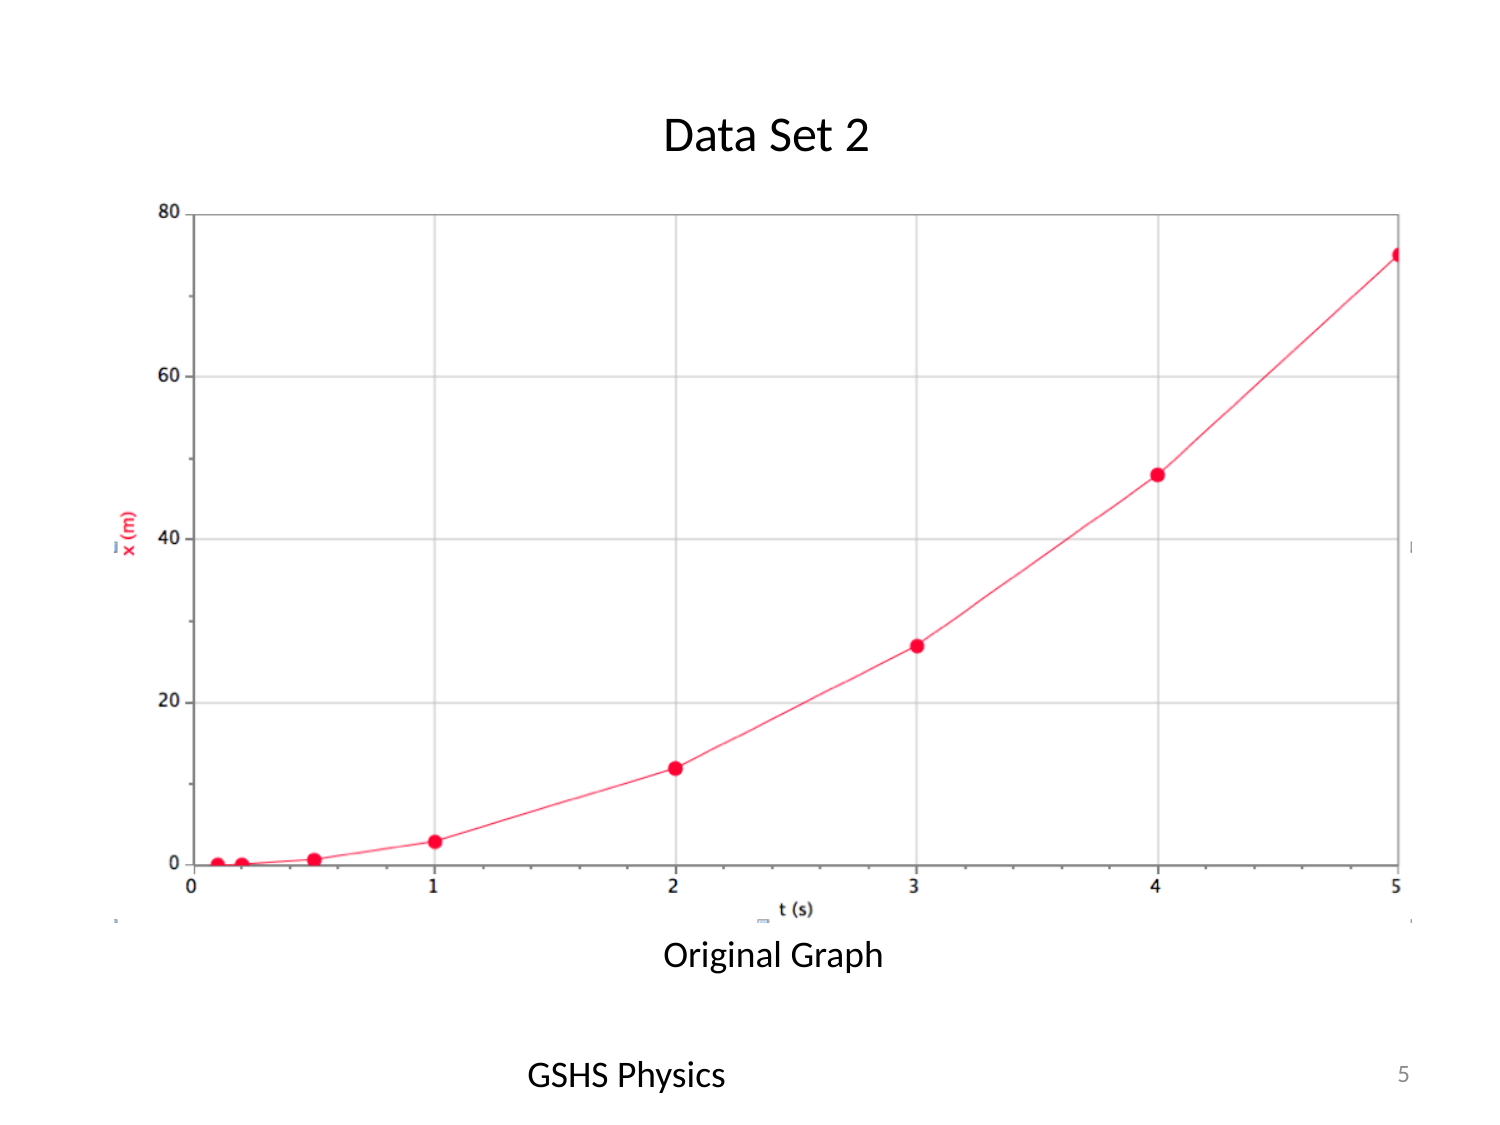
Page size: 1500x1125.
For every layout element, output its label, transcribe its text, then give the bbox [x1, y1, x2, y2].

footer GSHS Physics [512, 1042, 988, 1103]
text_box Data Set 2 [648, 94, 904, 170]
slide_number 5 [1074, 1042, 1425, 1103]
text_box Original Graph [648, 931, 904, 982]
picture [114, 178, 1412, 923]
